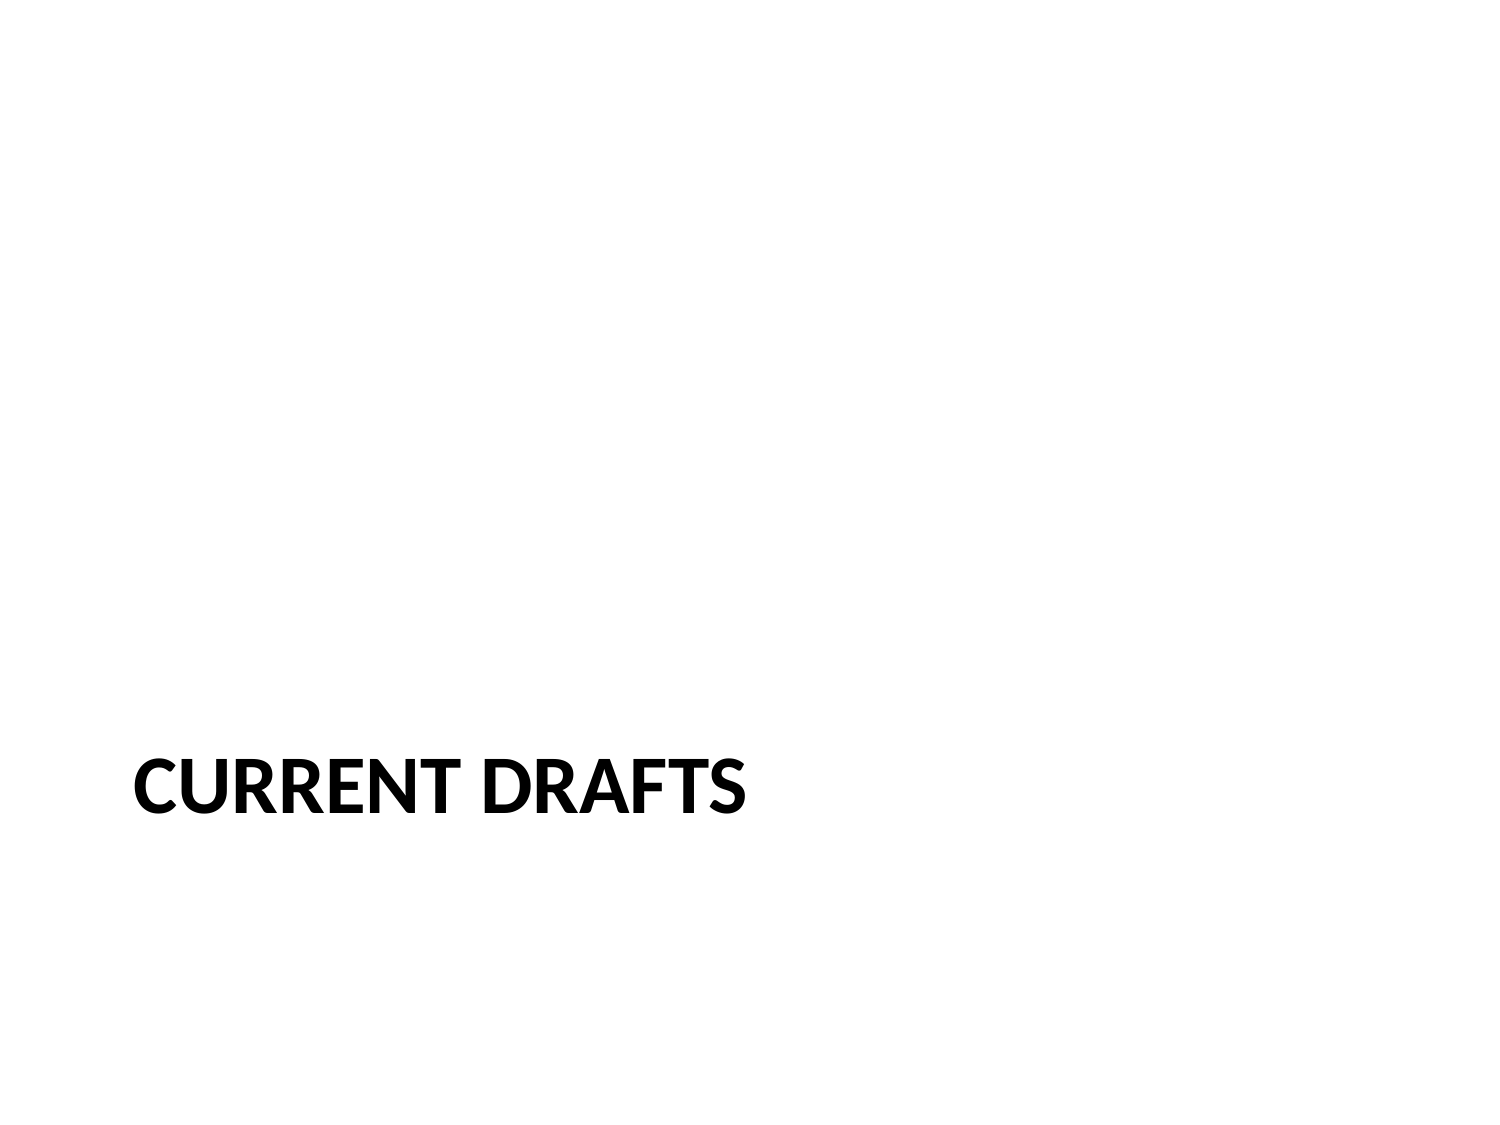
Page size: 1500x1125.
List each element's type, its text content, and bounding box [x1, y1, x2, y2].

title Current Drafts [118, 722, 1394, 947]
